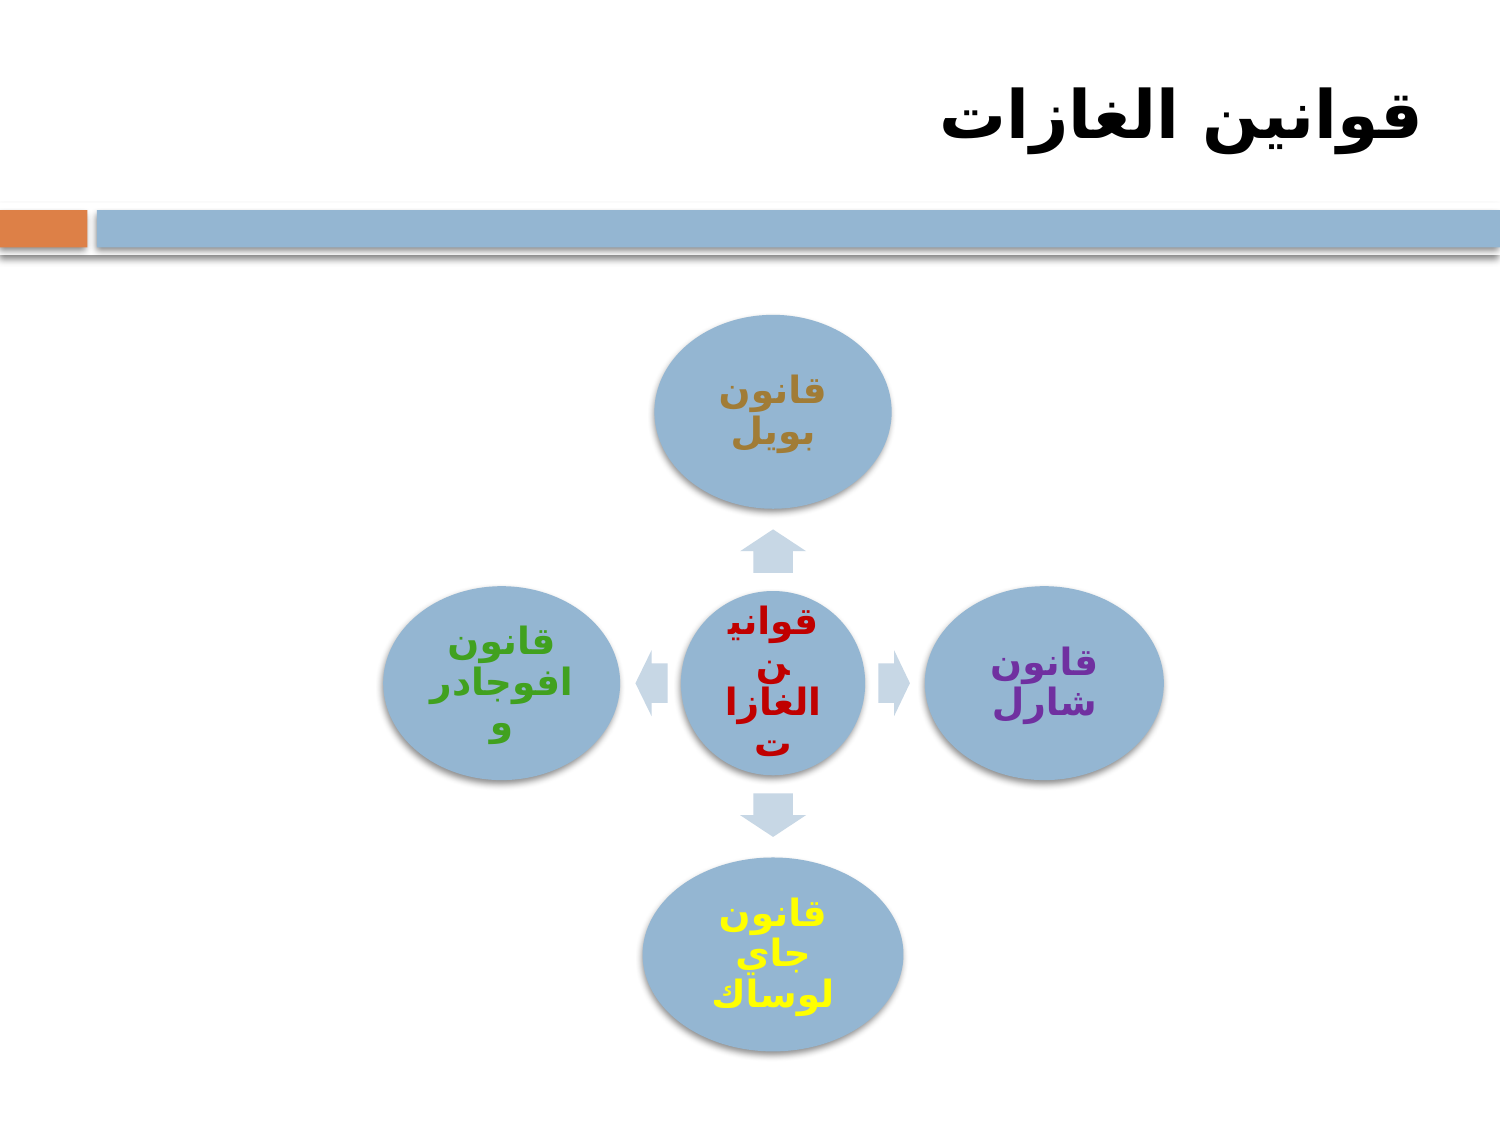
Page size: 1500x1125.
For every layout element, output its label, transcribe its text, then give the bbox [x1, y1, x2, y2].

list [229, 314, 1318, 1053]
title قوانين الغازات [100, 30, 1438, 194]
